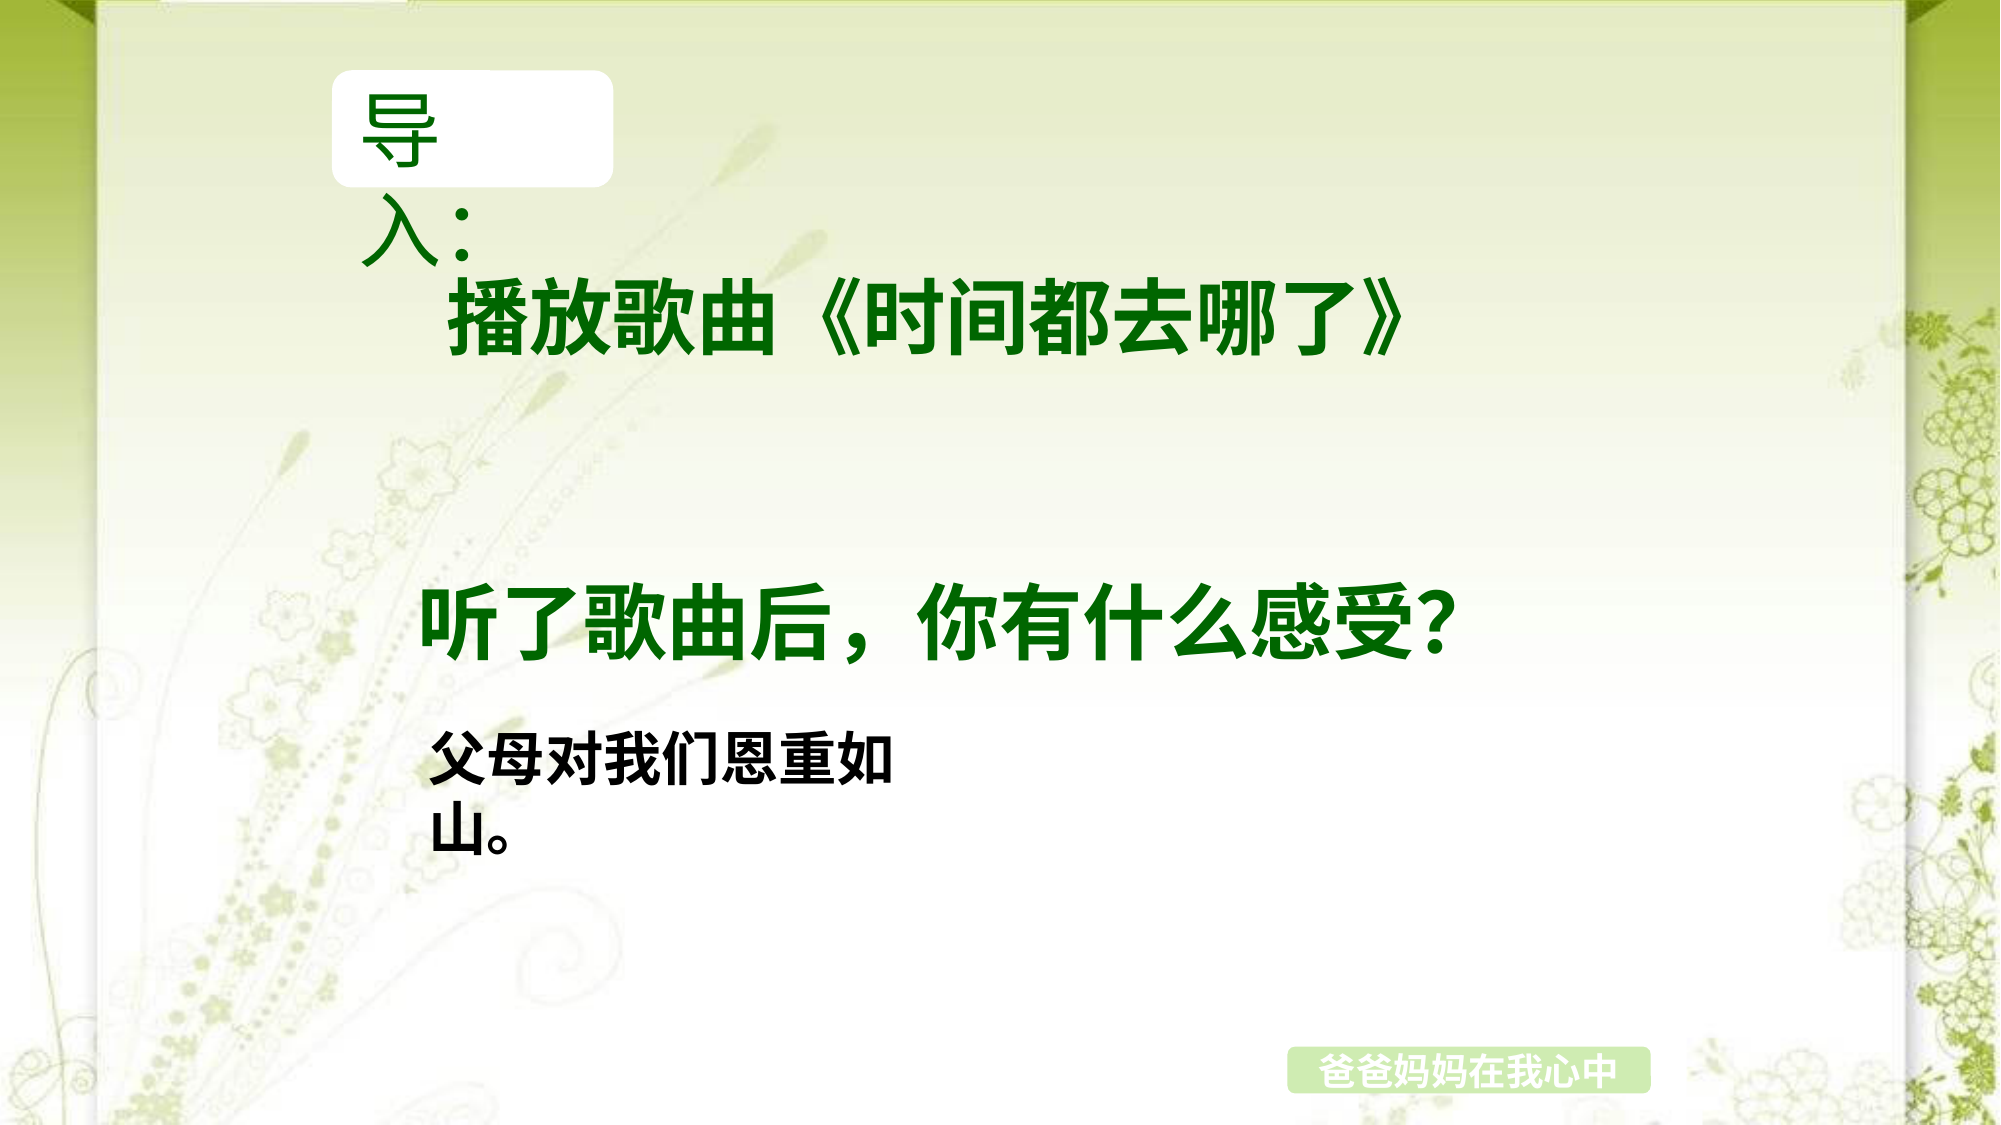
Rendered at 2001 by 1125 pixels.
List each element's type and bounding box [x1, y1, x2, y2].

picture [0, 0, 2000, 1125]
text_box [1287, 1040, 1651, 1102]
